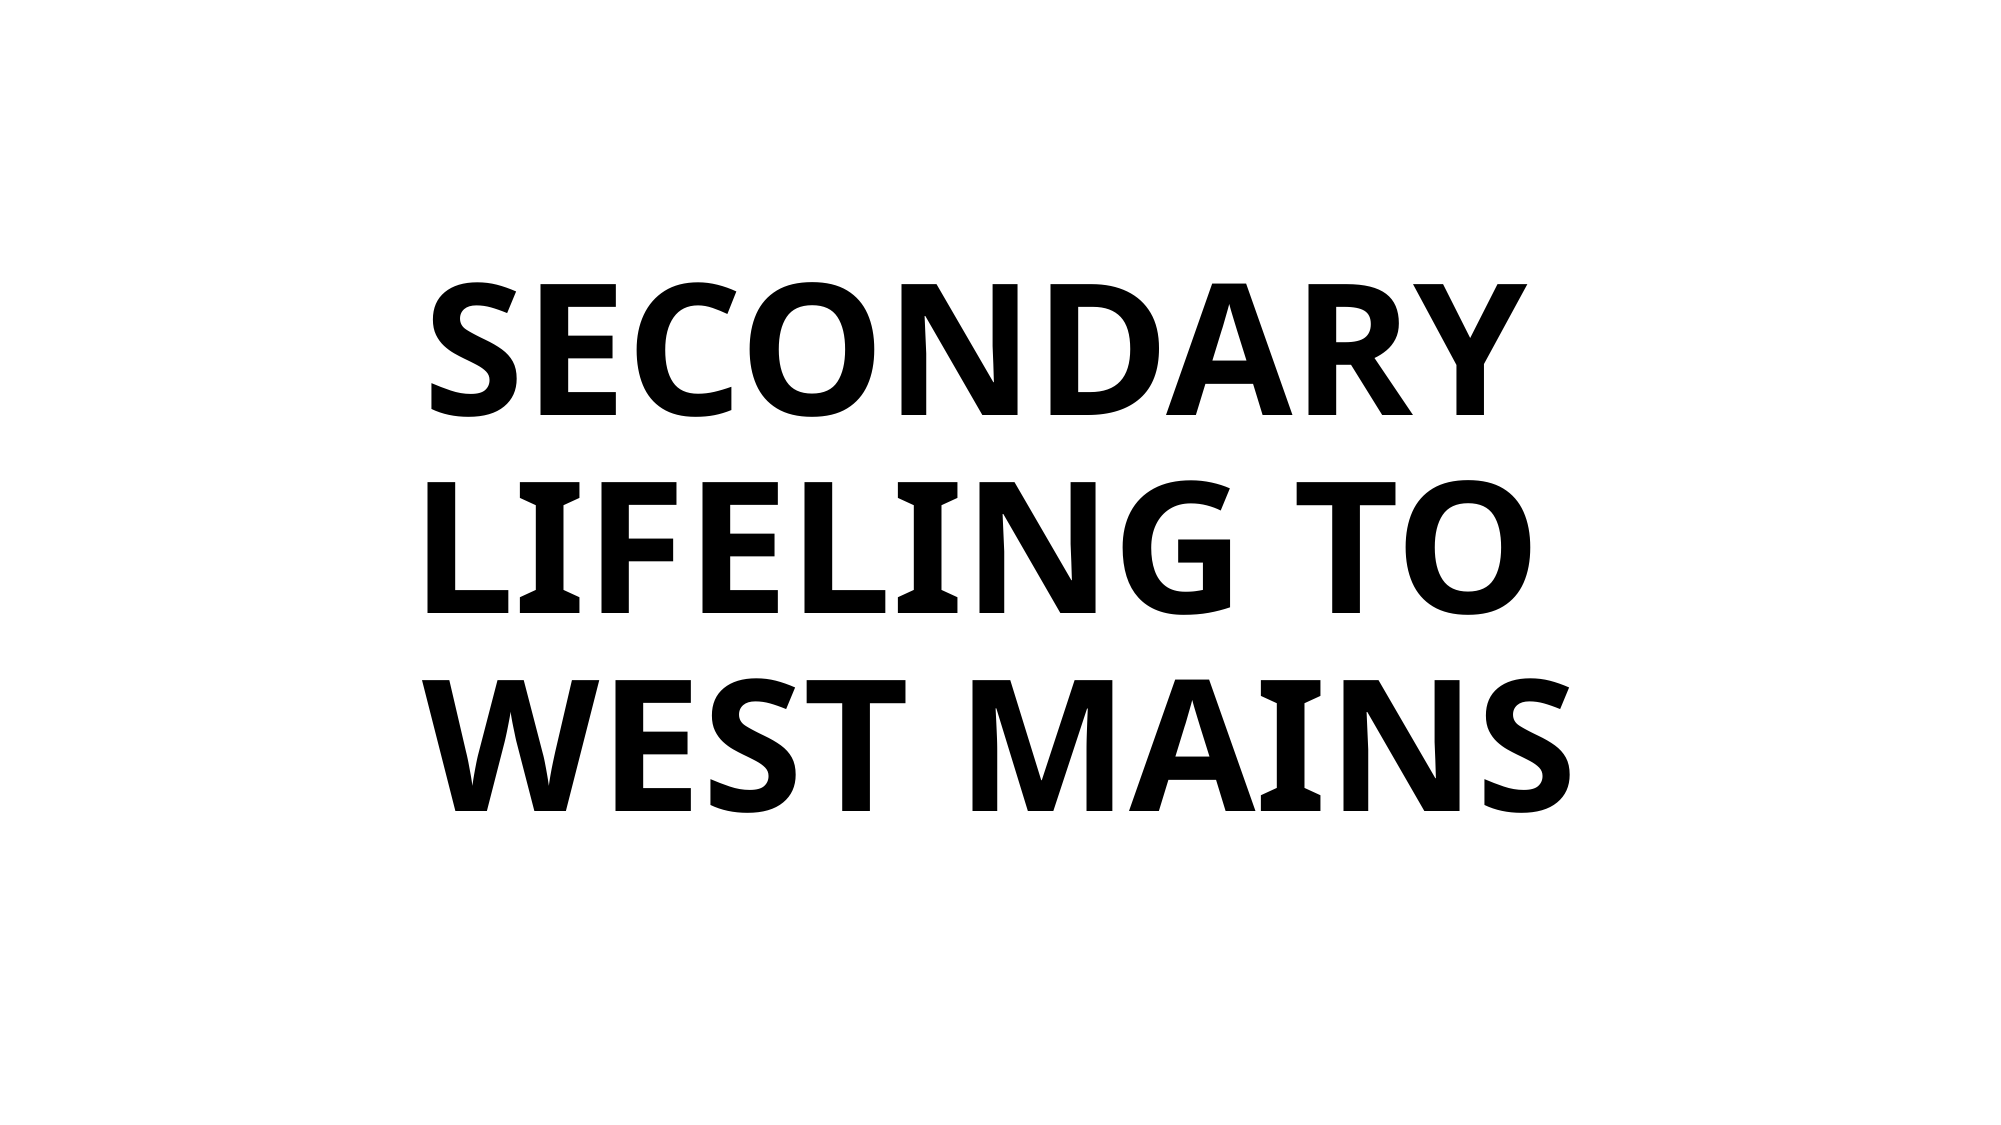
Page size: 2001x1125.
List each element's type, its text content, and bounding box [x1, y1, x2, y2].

title SECONDARY LIFELING TO WEST MAINS [137, 59, 1863, 1049]
